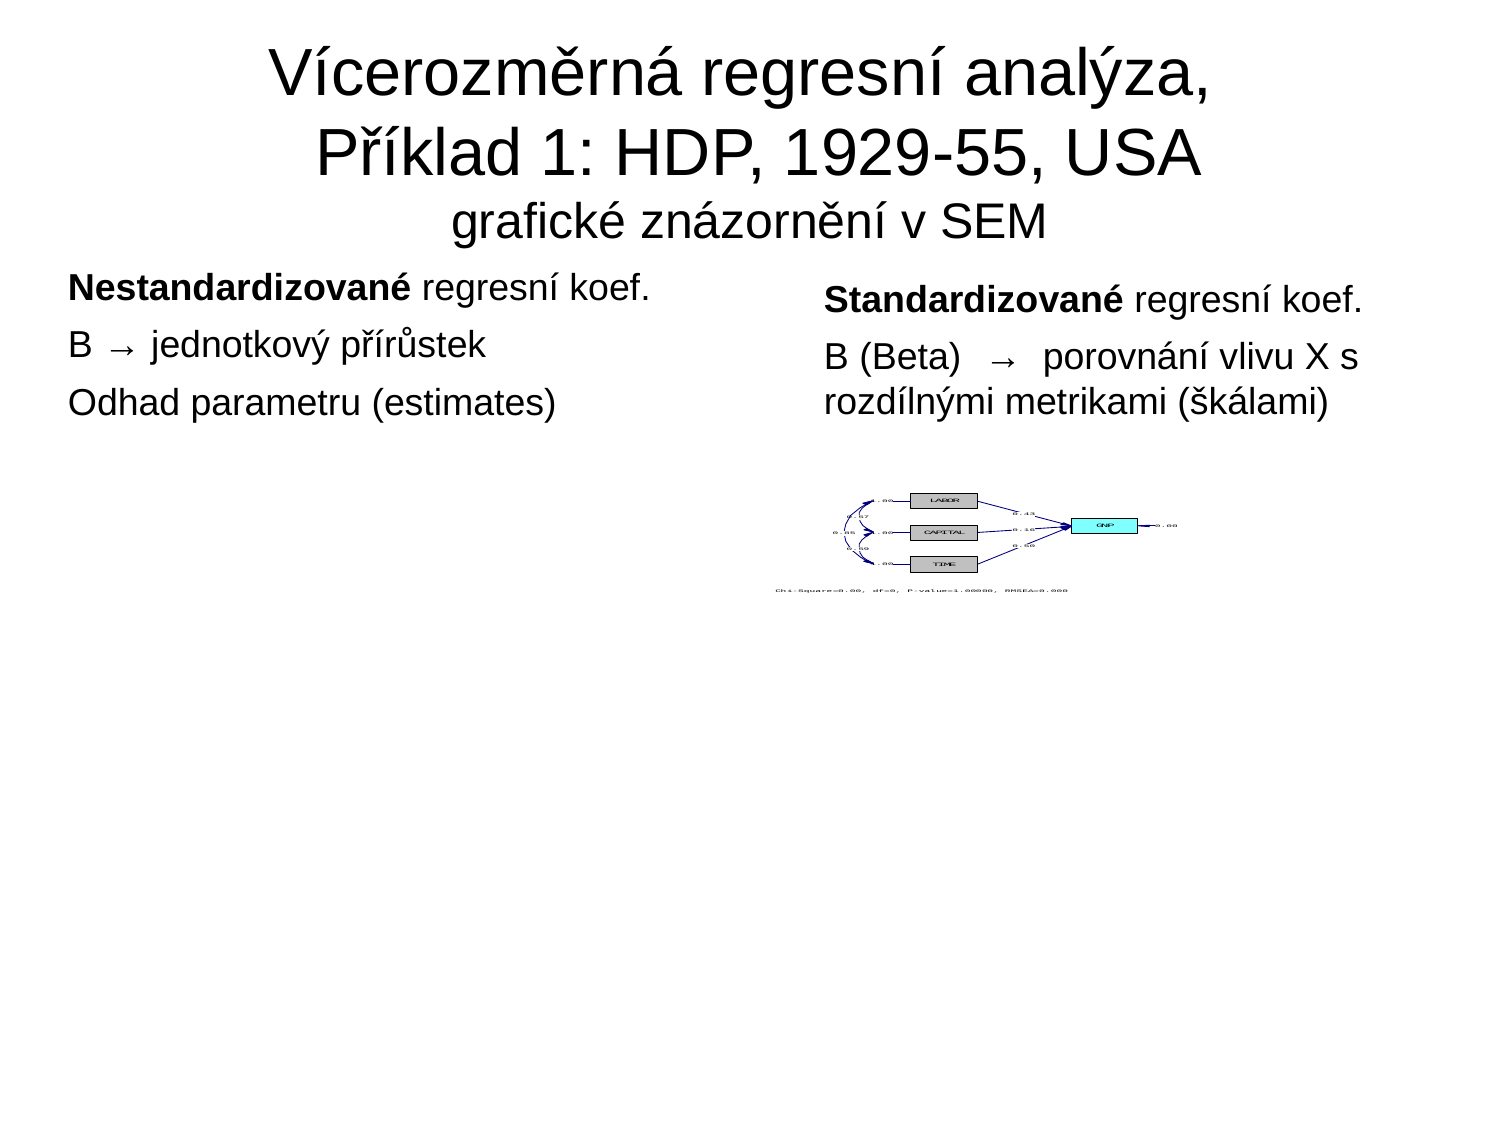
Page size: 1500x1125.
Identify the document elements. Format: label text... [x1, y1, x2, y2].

text_box Standardizované regresní koef. Β (Beta) → porovnání vlivu X s rozdílnými metrikami (škálami) [809, 267, 1447, 490]
text_box Nestandardizované regresní koef. B → jednotkový přírůstek Odhad parametru (estimates) [53, 255, 691, 533]
title Vícerozměrná regresní analýza, Příklad 1: HDP, 1929-55, USA grafické znázornění v SEM [75, 45, 1425, 233]
picture [743, 491, 1500, 930]
